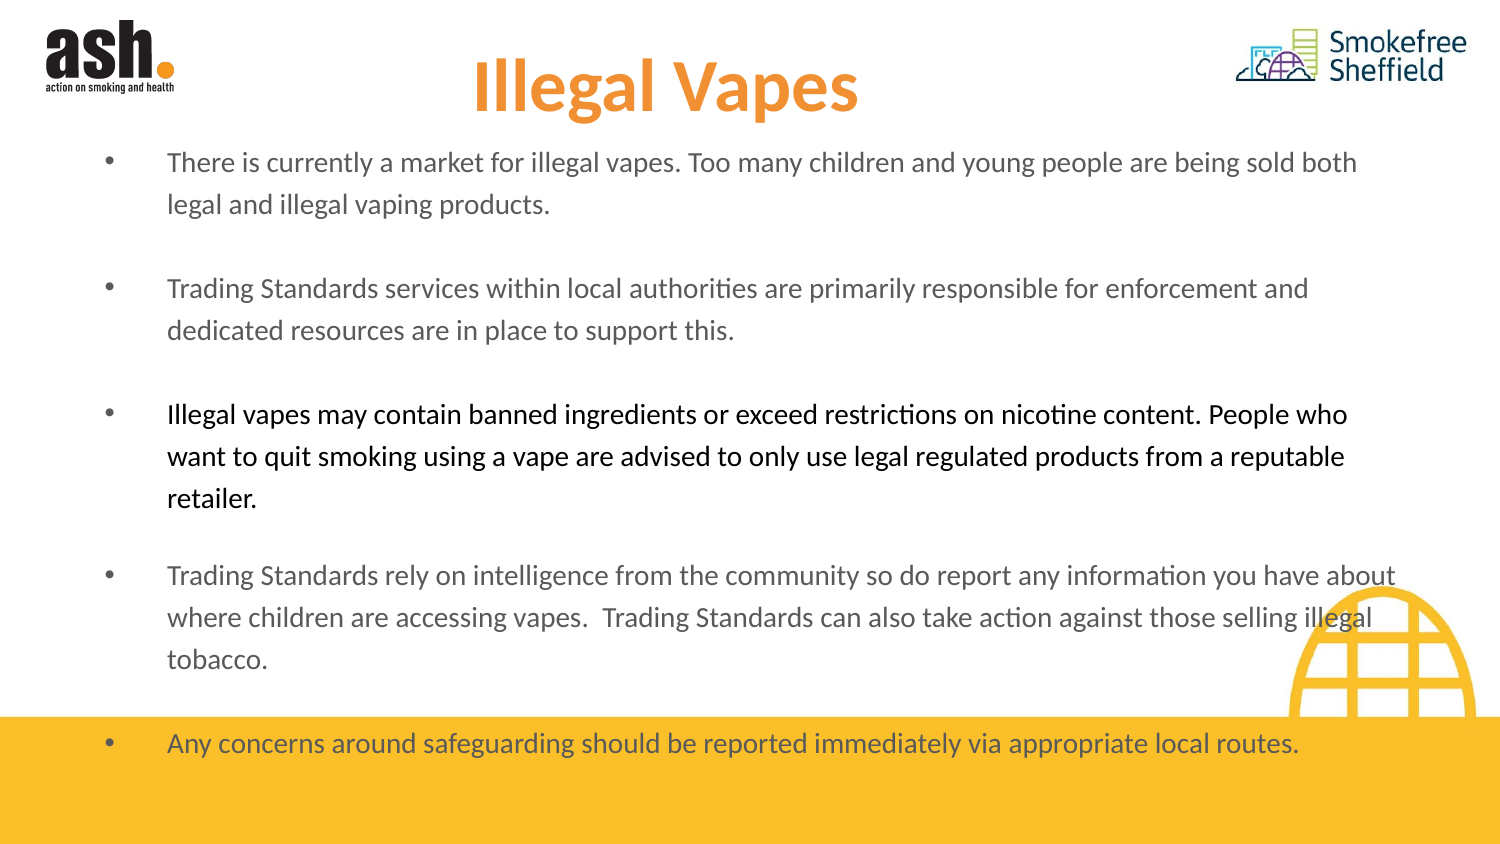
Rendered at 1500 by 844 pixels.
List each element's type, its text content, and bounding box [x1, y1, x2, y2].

list There is currently a market for illegal vapes. Too many children and young people are being sold both legal and illegal vaping products. Trading Standards services within local authorities are primarily responsible for enforcement and dedicated resources are in place to support this. Illegal vapes may contain banned ingredients or exceed restrictions on nicotine content. People who want to quit smoking using a vape are advised to only use legal regulated products from a reputable retailer. Trading Standards rely on intelligence from the community so do report any information you have about where children are accessing vapes. Trading Standards can also take action against those selling illegal tobacco. Any concerns around safeguarding should be reported immediately via appropriate local routes. [77, 128, 1423, 844]
picture [0, 0, 1500, 844]
title Illegal Vapes [186, 10, 1147, 128]
